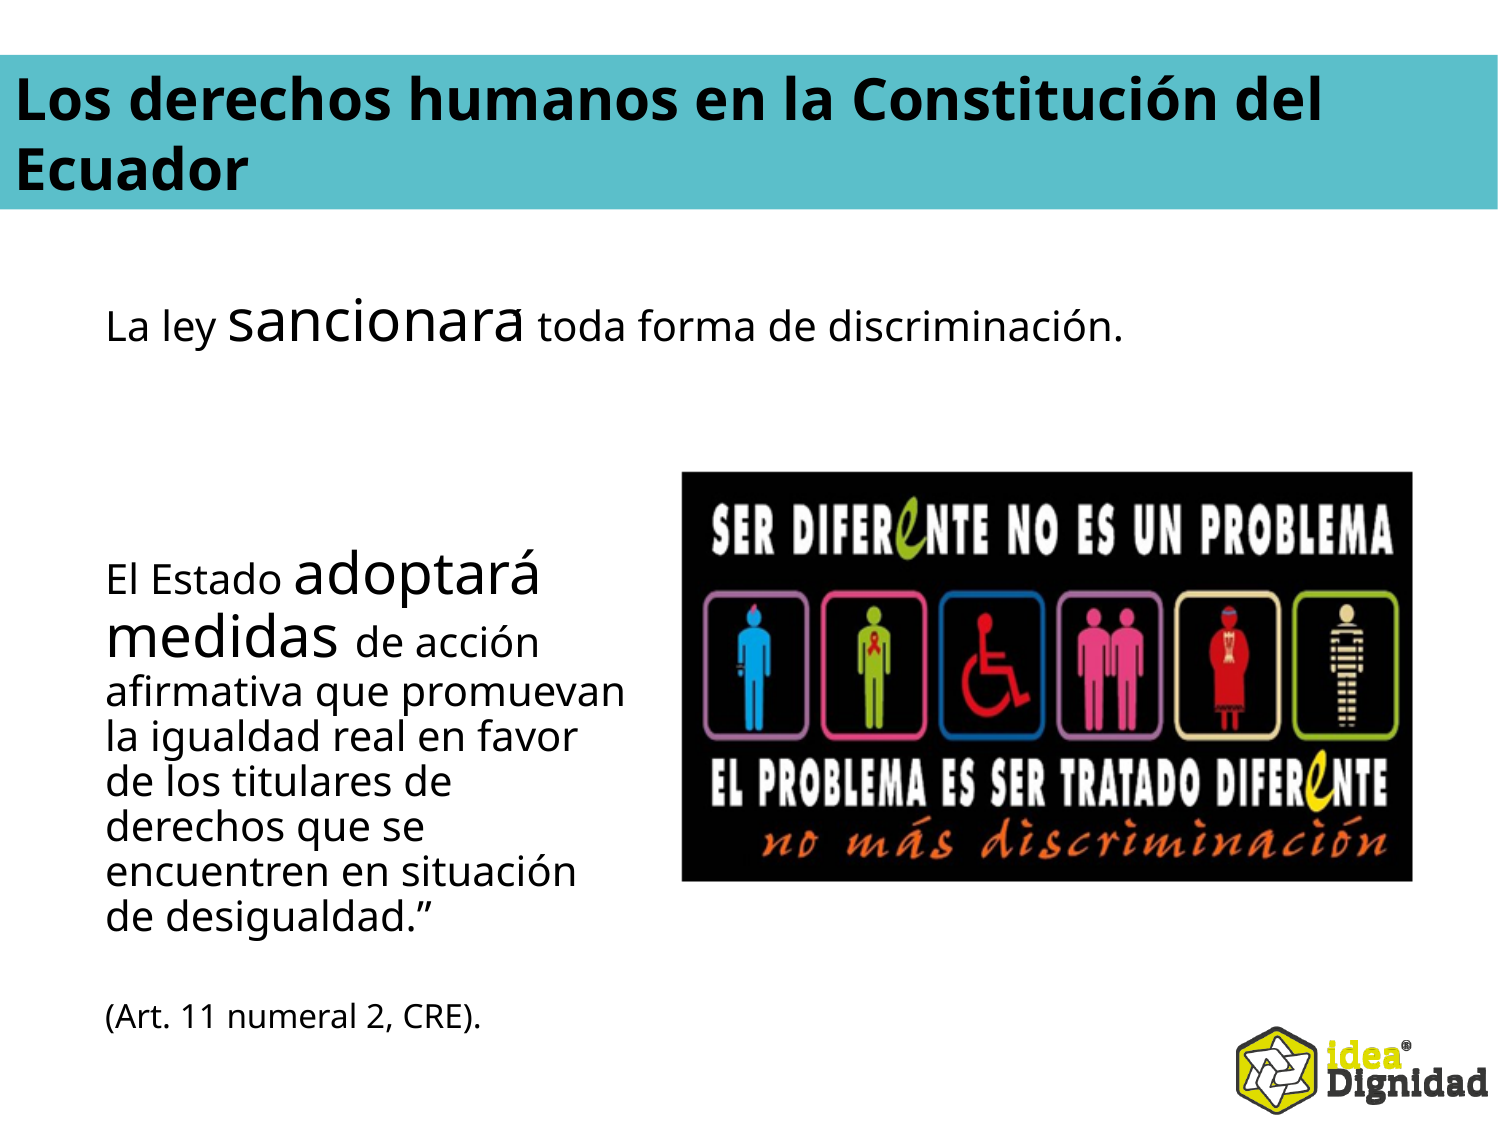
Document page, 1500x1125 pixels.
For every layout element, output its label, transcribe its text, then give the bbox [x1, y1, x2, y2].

text_box La ley sancionará toda forma de discriminación. [90, 283, 1231, 387]
picture [1230, 1023, 1493, 1118]
picture [679, 469, 1416, 885]
text_box El Estado adoptará medidas de acción afirmativa que promuevan la igualdad real en favor de los titulares de derechos que se encuentren en situación de desigualdad.” (Art. 11 numeral 2, CRE). [90, 500, 645, 1074]
text_box Los derechos humanos en la Constitución del Ecuador [0, 54, 1498, 210]
